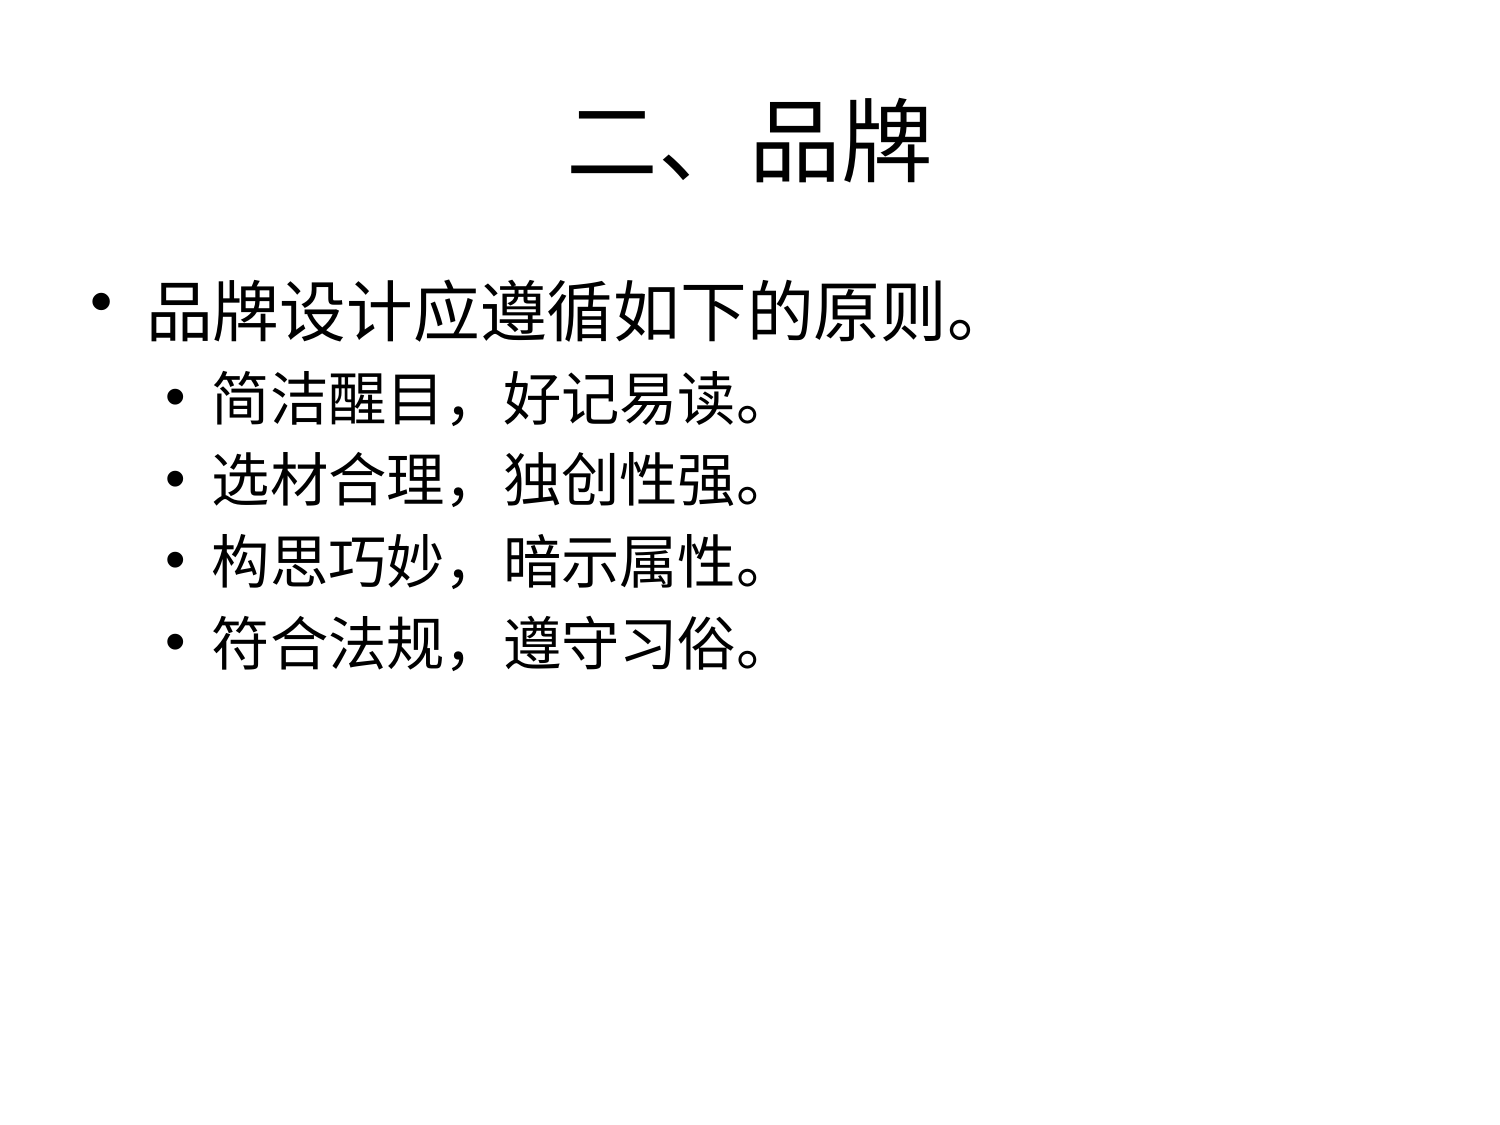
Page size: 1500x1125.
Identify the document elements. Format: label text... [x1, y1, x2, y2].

list 品牌设计应遵循如下的原则。 简洁醒目，好记易读。 选材合理，独创性强。 构思巧妙，暗示属性。 符合法规，遵守习俗。 [75, 262, 1425, 1005]
title 二、品牌 [75, 45, 1425, 233]
